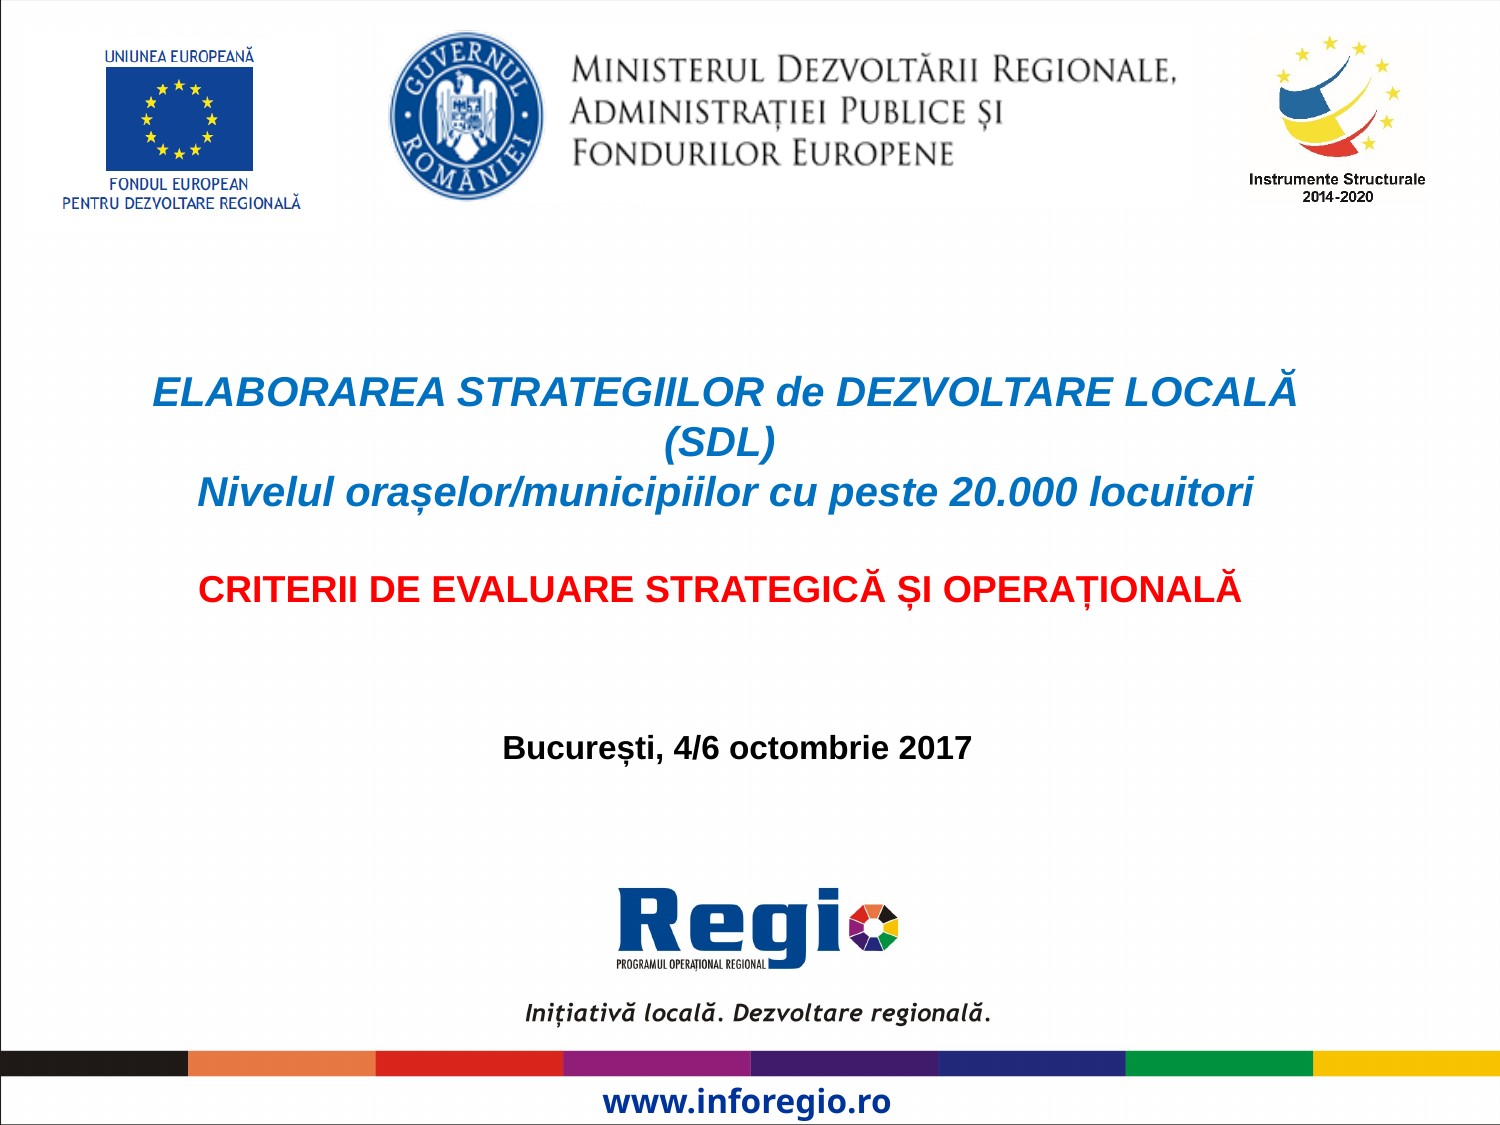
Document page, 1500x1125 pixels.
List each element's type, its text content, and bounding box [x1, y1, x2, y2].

text_box www.inforegio.ro [519, 1073, 958, 1125]
title ELABORAREA STRATEGIILOR de DEZVOLTARE LOCALĂ (SDL) Nivelul orașelor/municipiilor cu peste 20.000 locuitori CRITERII DE EVALUARE STRATEGICĂ ȘI OPERAȚIONALĂ [87, 324, 1364, 650]
text_box București, 4/6 octombrie 2017 [487, 718, 1012, 774]
picture [0, 0, 1500, 1125]
